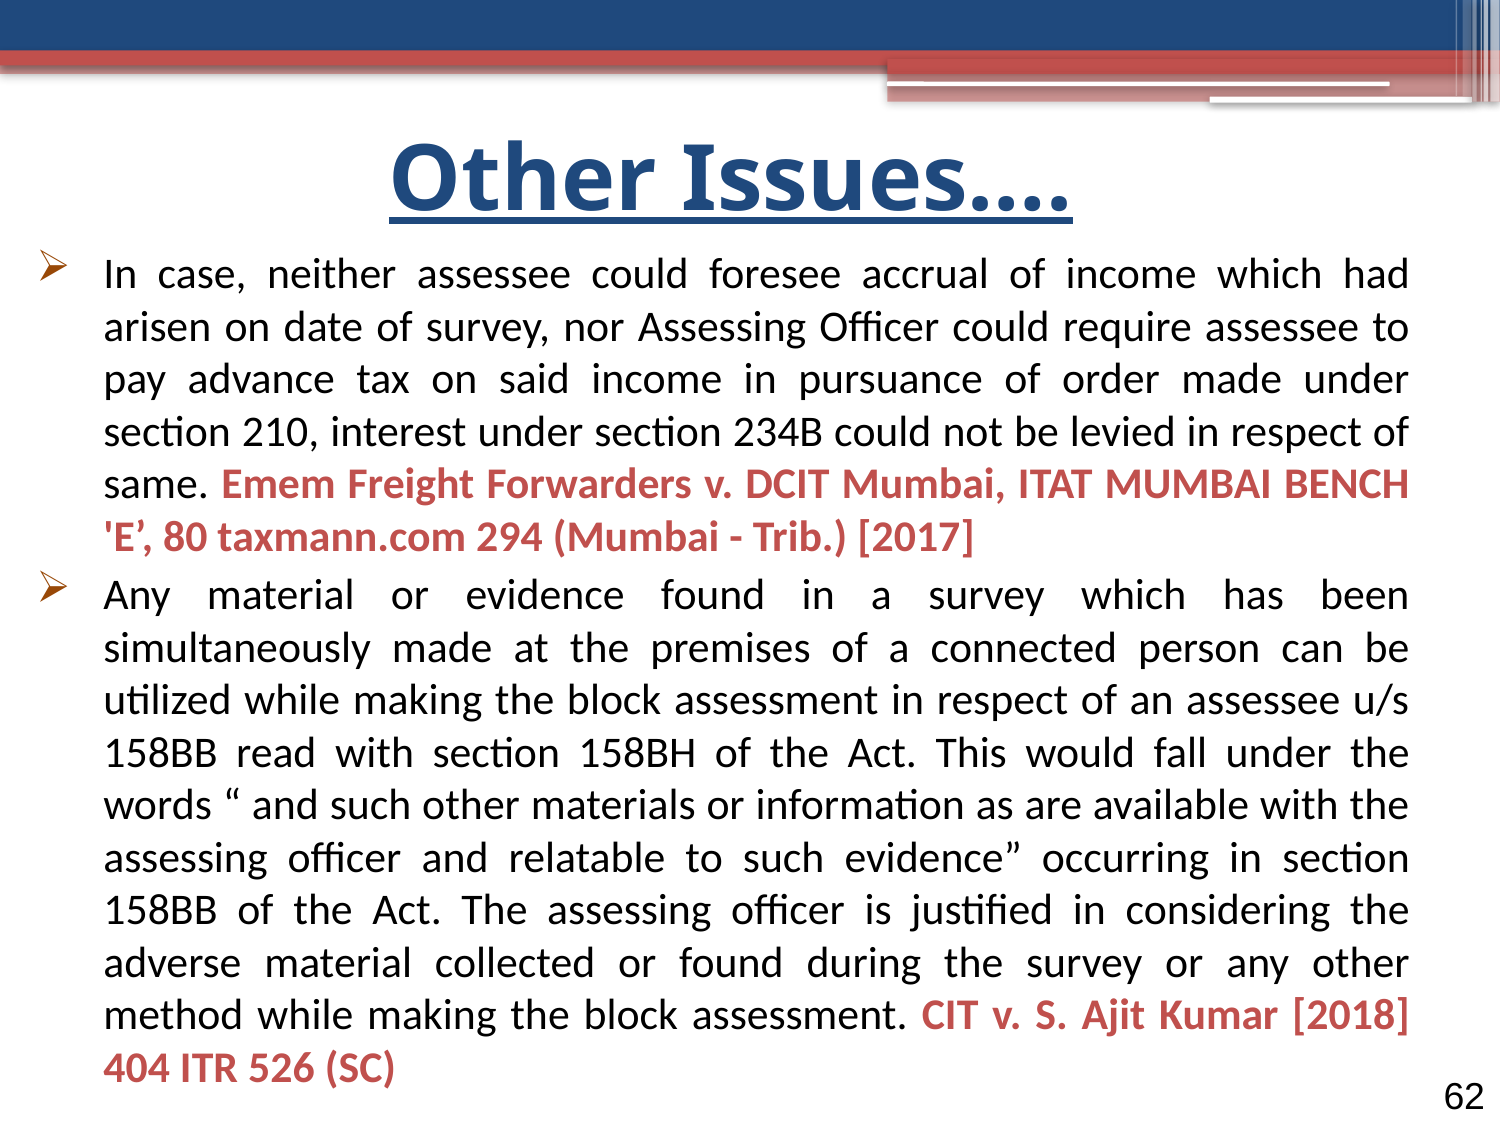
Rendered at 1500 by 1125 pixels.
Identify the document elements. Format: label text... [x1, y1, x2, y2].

list In case, neither assessee could foresee accrual of income which had arisen on date of survey, nor Assessing Officer could require assessee to pay advance tax on said income in pursuance of order made under section 210, interest under section 234B could not be levied in respect of same. Emem Freight Forwarders v. DCIT Mumbai, ITAT MUMBAI BENCH 'E’, 80 taxmann.com 294 (Mumbai - Trib.) [2017] Any material or evidence found in a survey which has been simultaneously made at the premises of a connected person can be utilized while making the block assessment in respect of an assessee u/s 158BB read with section 158BH of the Act. This would fall under the words “ and such other materials or information as are available with the assessing officer and relatable to such evidence” occurring in section 158BB of the Act. The assessing officer is justified in considering the adverse material collected or found during the survey or any other method while making the block assessment. CIT v. S. Ajit Kumar [2018] 404 ITR 526 (SC) [12, 237, 1425, 1116]
text_box Other Issues…. [24, 111, 1438, 236]
slide_number 62 [1374, 1064, 1500, 1125]
